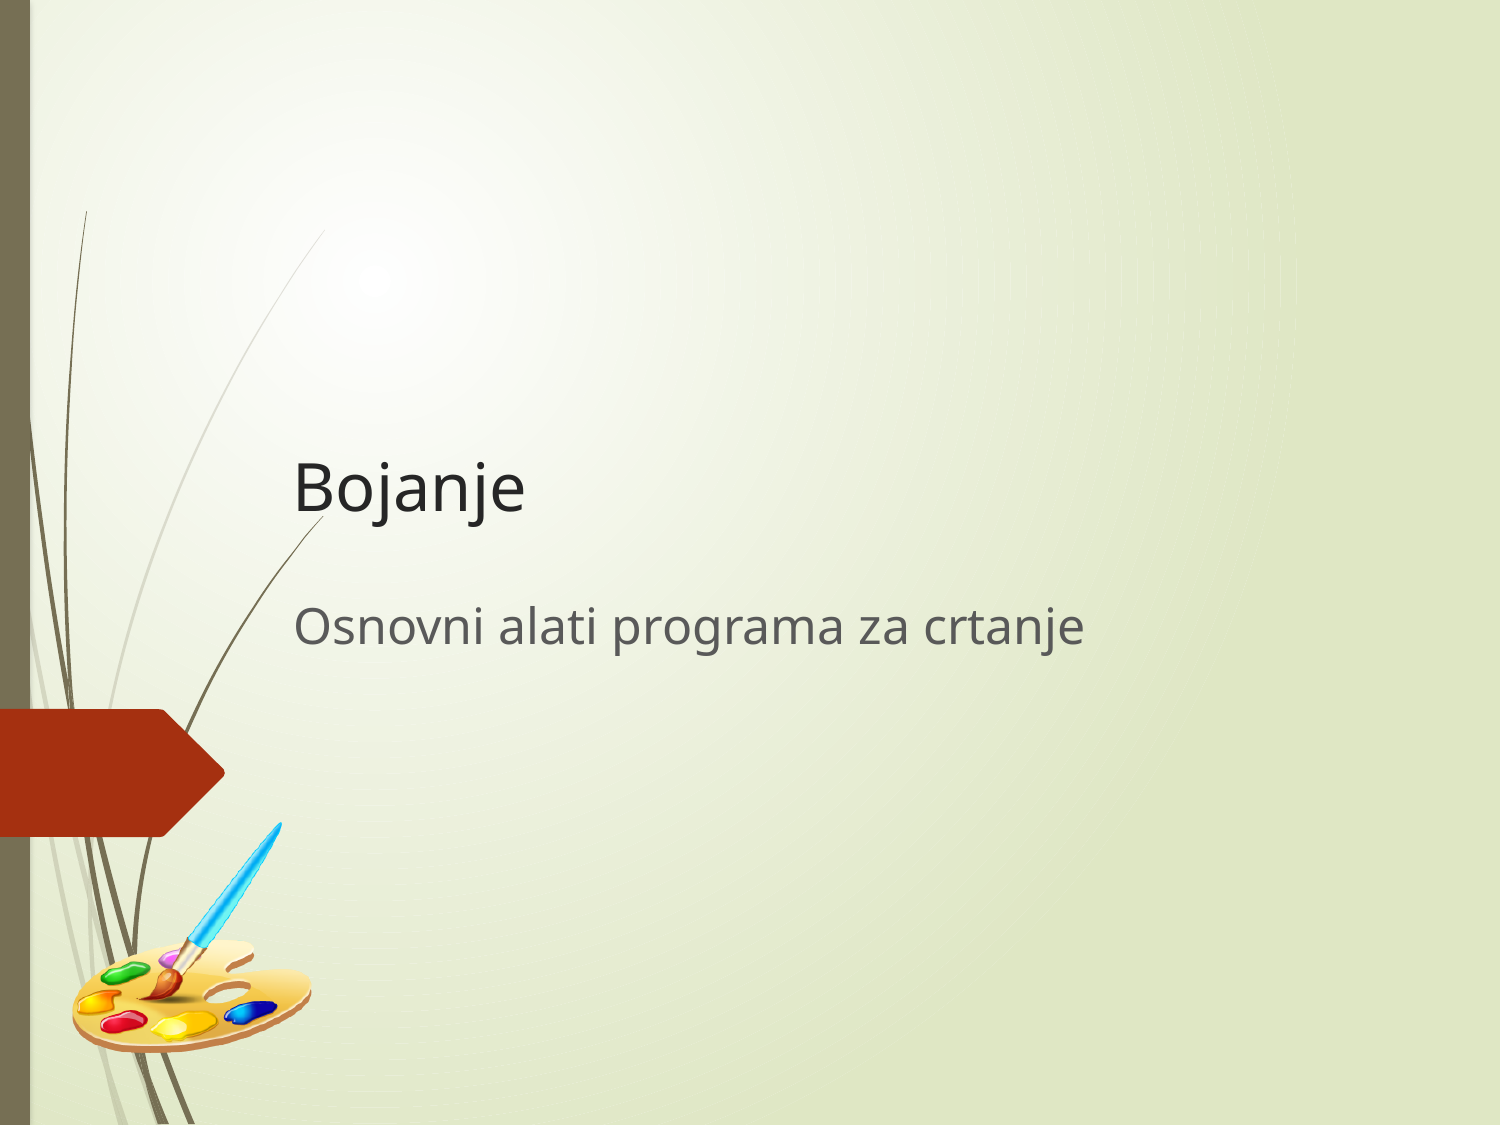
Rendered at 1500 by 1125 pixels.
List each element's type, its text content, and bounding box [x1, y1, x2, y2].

title Bojanje [277, 160, 1361, 533]
subtitle Osnovni alati programa za crtanje [278, 587, 1361, 772]
picture [64, 822, 317, 1074]
